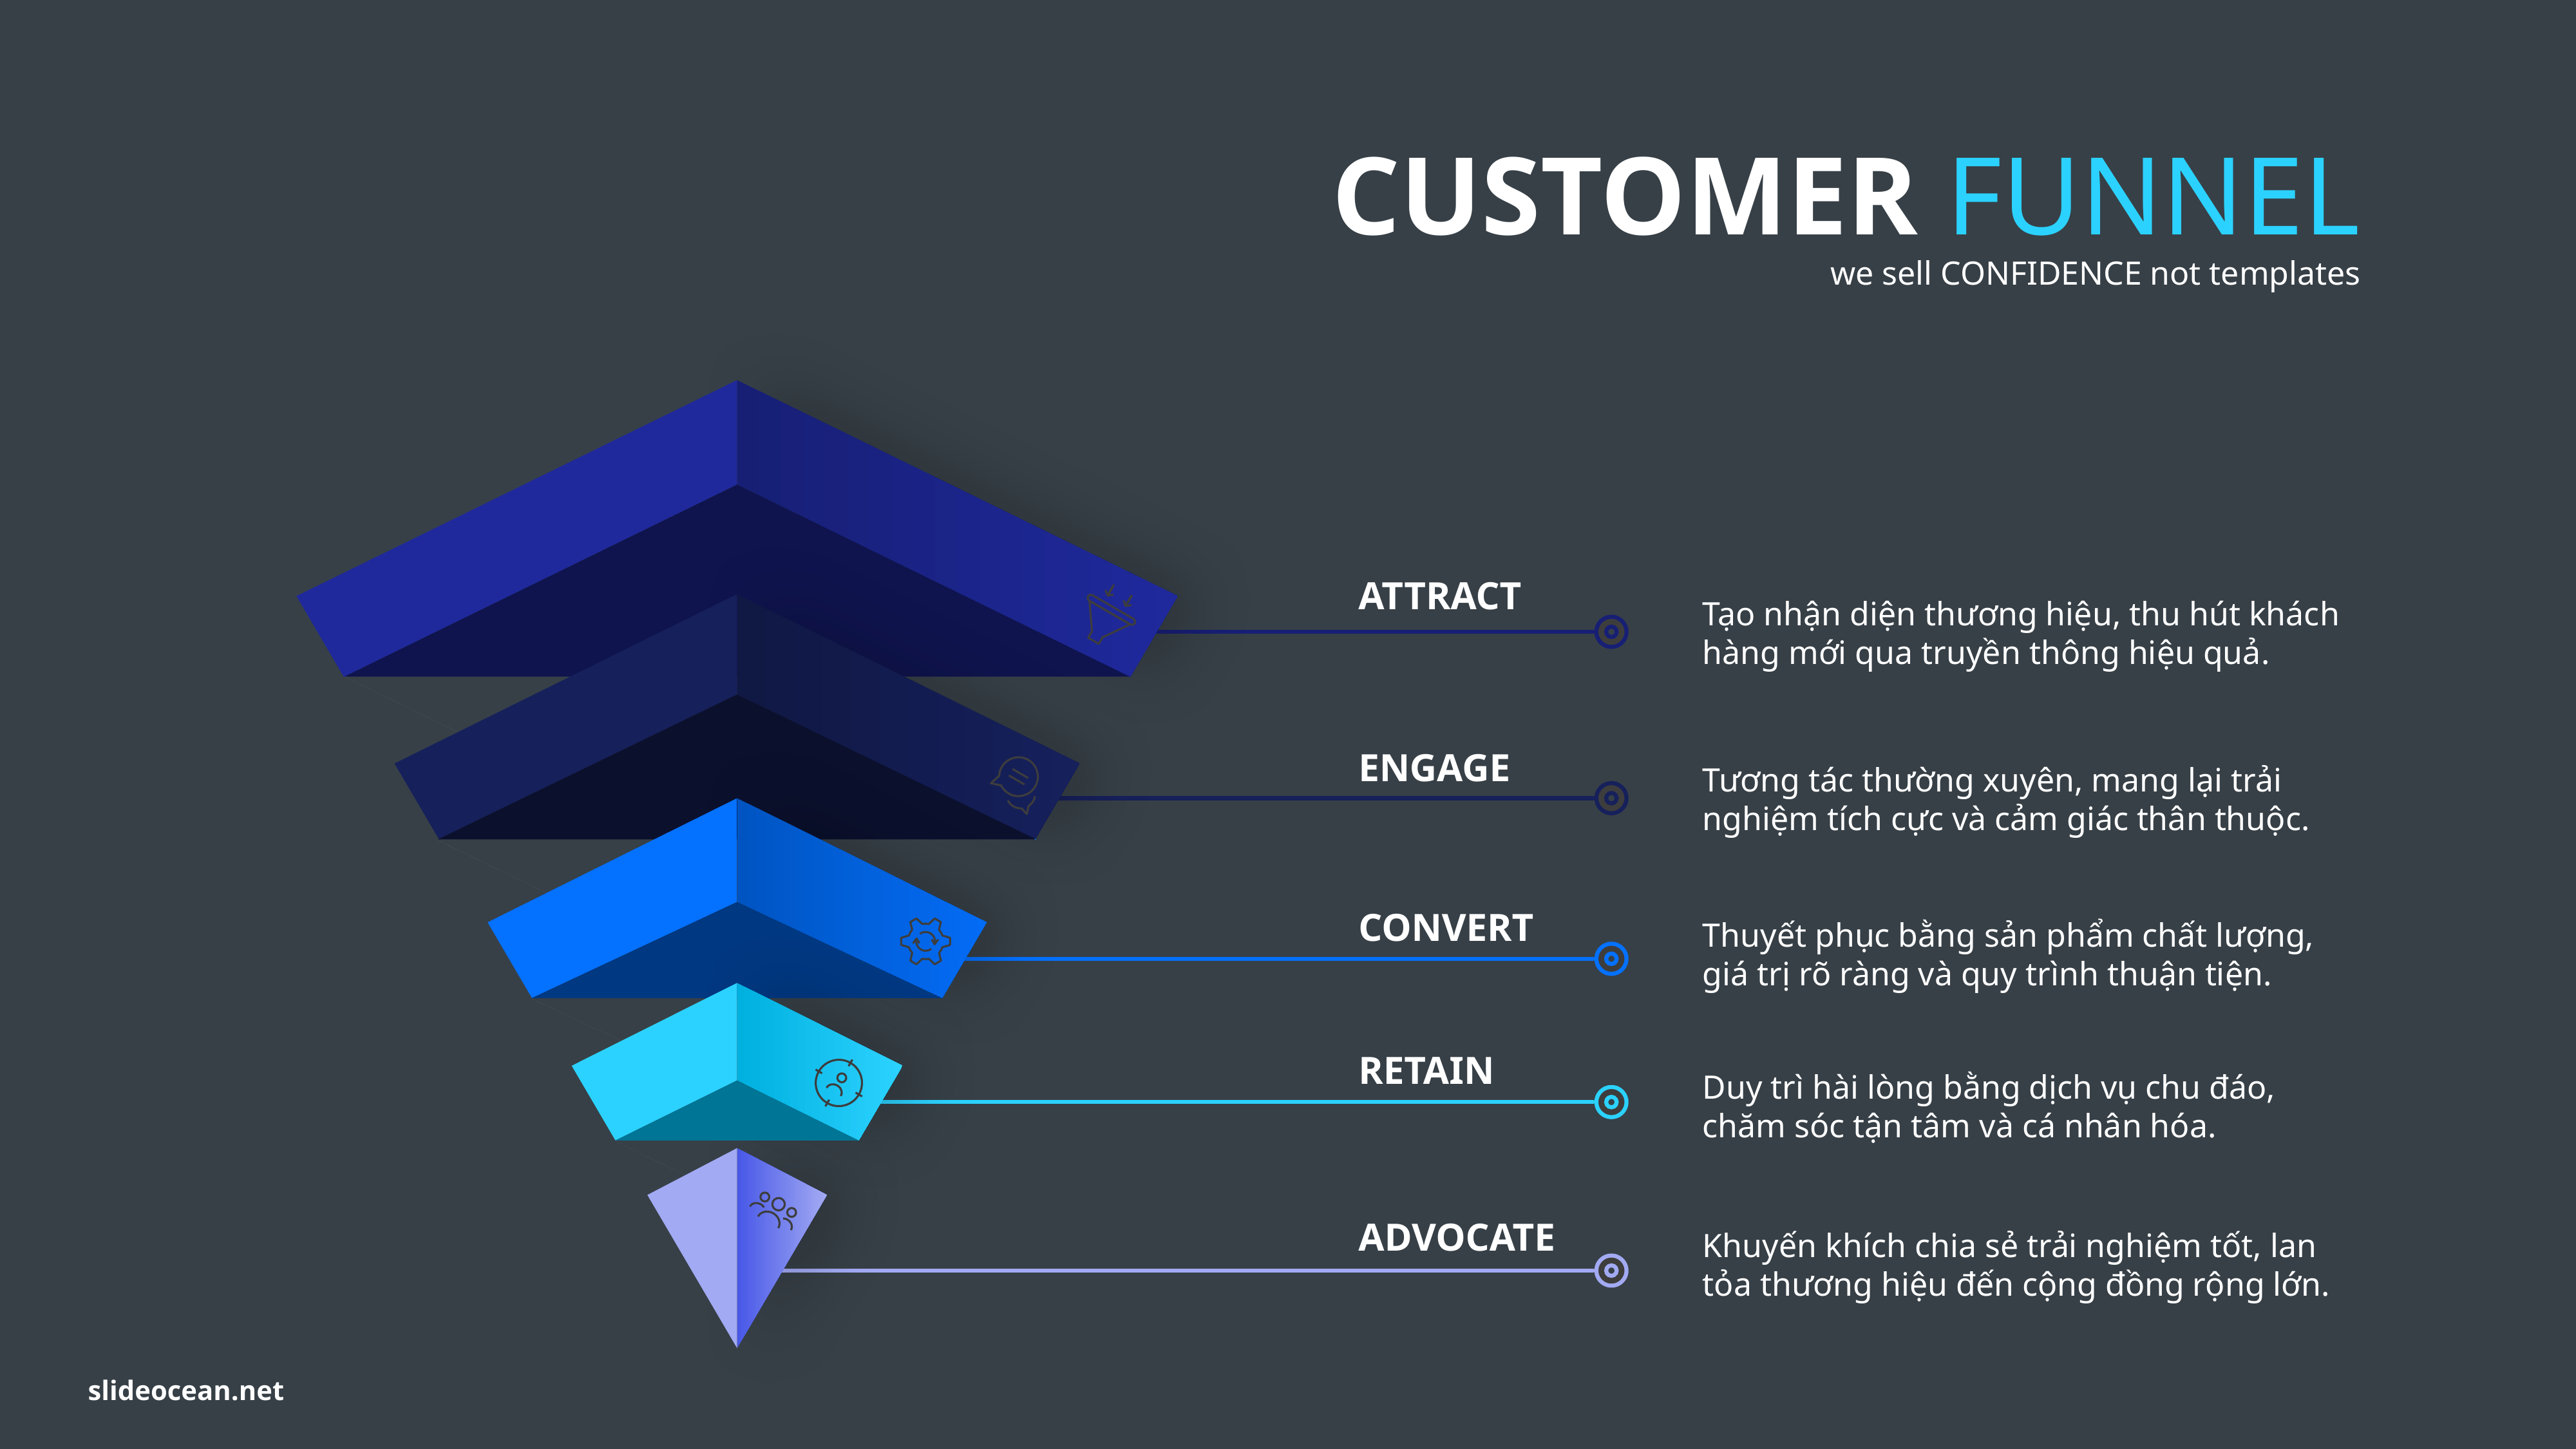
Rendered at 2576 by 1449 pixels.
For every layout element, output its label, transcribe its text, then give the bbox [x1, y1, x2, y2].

text_box Tạo nhận diện thương hiệu, thu hút khách hàng mới qua truyền thông hiệu quả. [1693, 588, 2356, 676]
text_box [828, 1255, 1627, 1286]
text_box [1130, 943, 1627, 974]
text_box Khuyến khích chia sẻ trải nghiệm tốt, lan tỏa thương hiệu đến cộng đồng rộng lớn. [1693, 1220, 2353, 1307]
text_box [394, 594, 1080, 840]
text_box Duy trì hài lòng bằng dịch vụ chu đáo, chăm sóc tận tâm và cá nhân hóa. [1693, 1062, 2353, 1149]
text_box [296, 379, 1179, 677]
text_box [344, 677, 1130, 1202]
text_box ENGAGE [1349, 739, 1596, 782]
text_box Thuyết phục bằng sản phẩm chất lượng, giá trị rõ ràng và quy trình thuận tiện. [1693, 910, 2353, 997]
text_box ADVOCATE [1349, 1208, 1596, 1255]
text_box ATTRACT [1349, 567, 1596, 616]
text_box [487, 797, 1037, 999]
text_box we sell CONFIDENCE not templates [1821, 247, 2371, 296]
text_box CUSTOMER FUNNEL [1322, 122, 2370, 261]
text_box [647, 1148, 828, 1349]
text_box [571, 982, 903, 1141]
text_box Tương tác thường xuyên, mang lại trải nghiệm tích cực và cảm giác thân thuộc. [1693, 755, 2356, 842]
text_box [1179, 616, 1627, 647]
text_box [1130, 782, 1627, 814]
text_box CONVERT [1349, 898, 1596, 943]
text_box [1130, 1086, 1627, 1118]
text_box RETAIN [1349, 1041, 1596, 1086]
text_box slideocean.net [78, 1368, 294, 1411]
